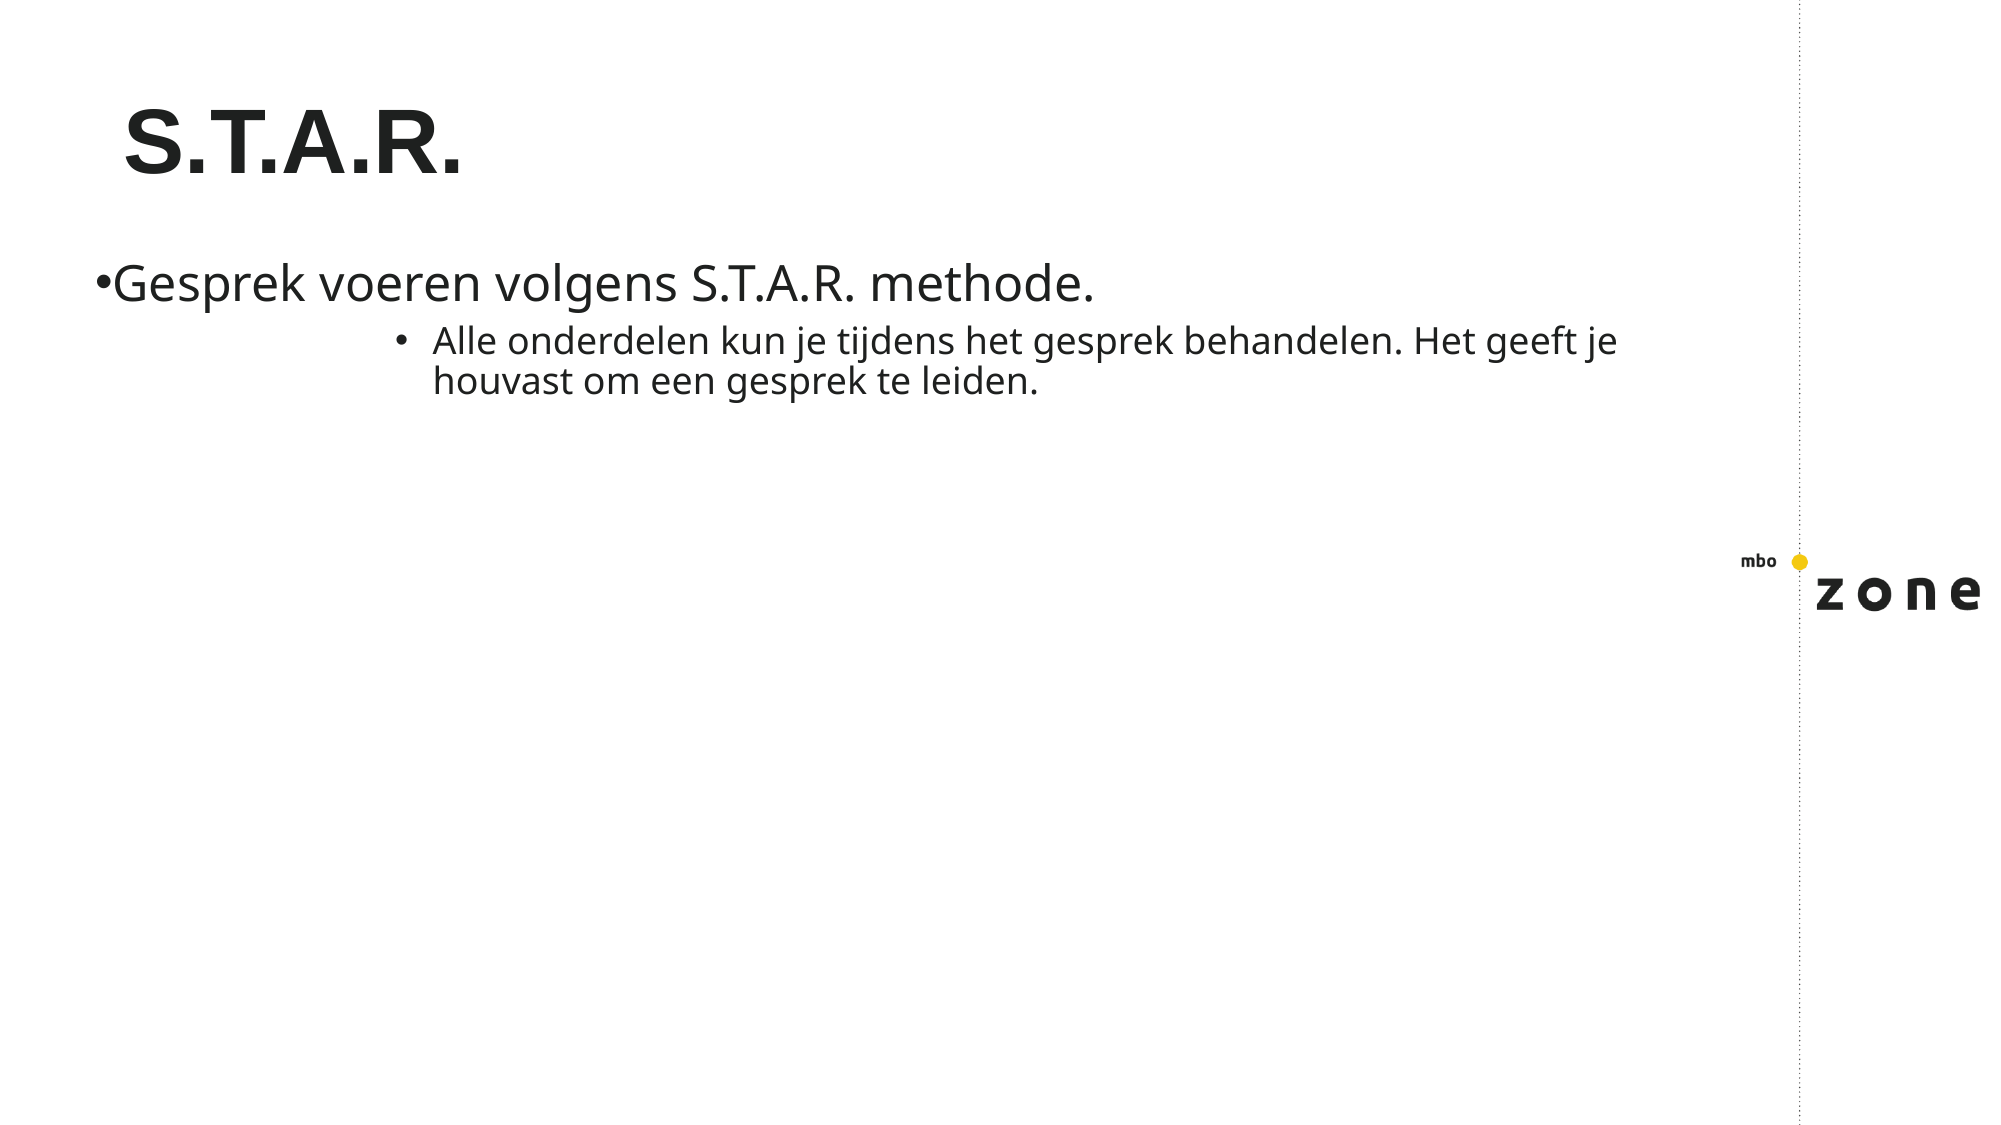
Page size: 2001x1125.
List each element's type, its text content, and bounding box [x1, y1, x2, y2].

list Gesprek voeren volgens S.T.A.R. methode. Alle onderdelen kun je tijdens het gesprek behandelen. Het geeft je houvast om een gesprek te leiden. [95, 251, 1700, 1010]
title S.T.A.R. [124, 94, 1362, 213]
picture [1596, 0, 2001, 1125]
